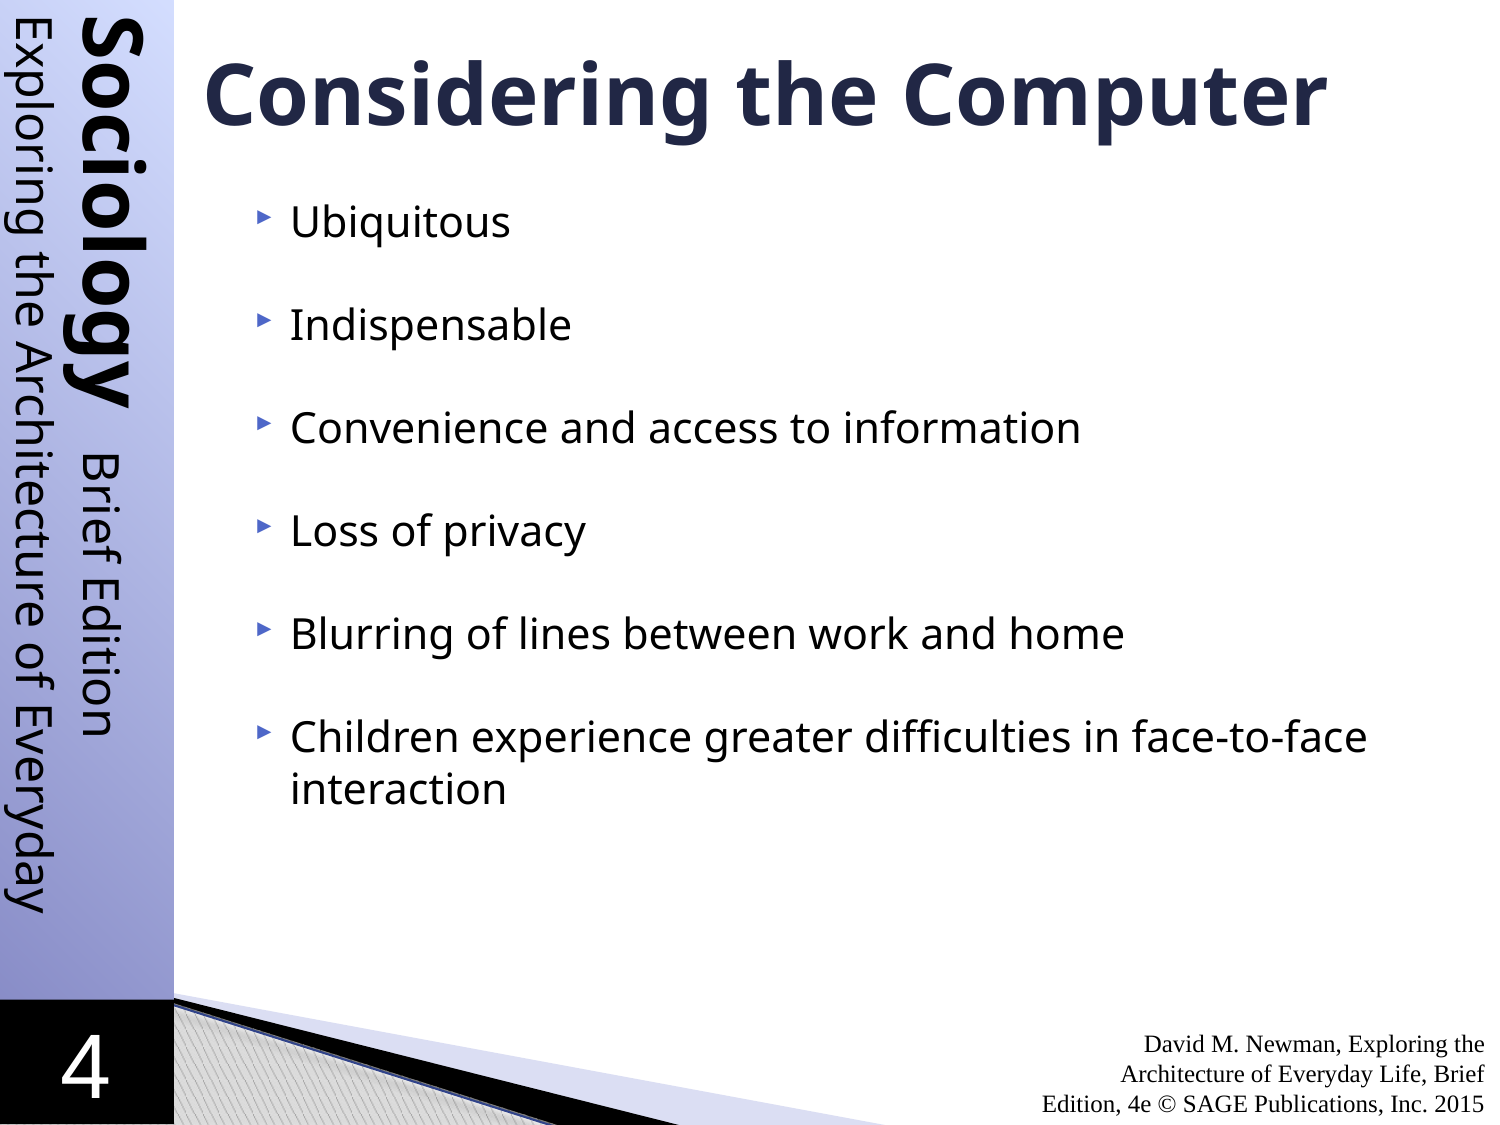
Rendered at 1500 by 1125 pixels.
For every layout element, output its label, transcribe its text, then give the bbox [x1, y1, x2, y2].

list Ubiquitous Indispensable Convenience and access to information Loss of privacy Blurring of lines between work and home Children experience greater difficulties in face-to-face interaction [225, 187, 1438, 825]
title Considering the Computer [187, 24, 1500, 150]
footer David M. Newman, Exploring the Architecture of Everyday Life, Brief Edition, 4e © SAGE Publications, Inc. 2015 [1025, 1065, 1500, 1125]
picture [174, 1003, 558, 1125]
